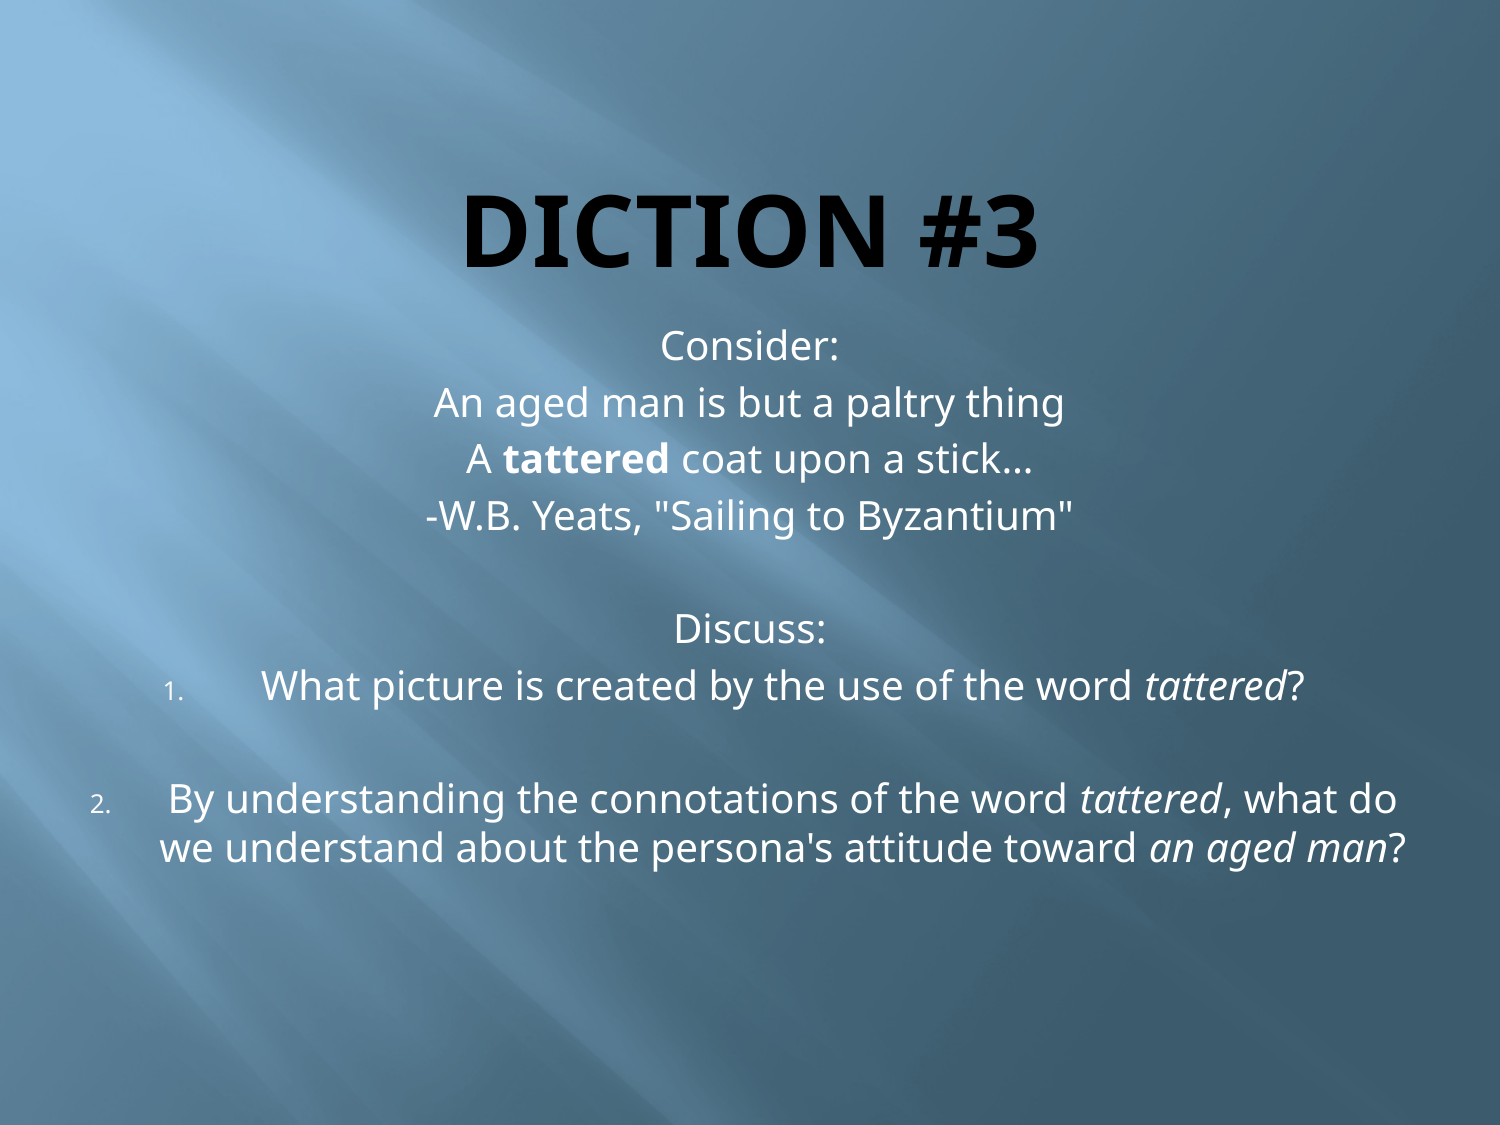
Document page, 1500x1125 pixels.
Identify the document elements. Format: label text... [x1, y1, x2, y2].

subtitle Consider: An aged man is but a paltry thing A tattered coat upon a stick… -W.B. Yeats, "Sailing to Byzantium" Discuss: What picture is created by the use of the word tattered? By understanding the connotations of the word tattered, what do we understand about the persona's attitude toward an aged man? [75, 312, 1425, 900]
title Diction #3 [75, 112, 1425, 288]
